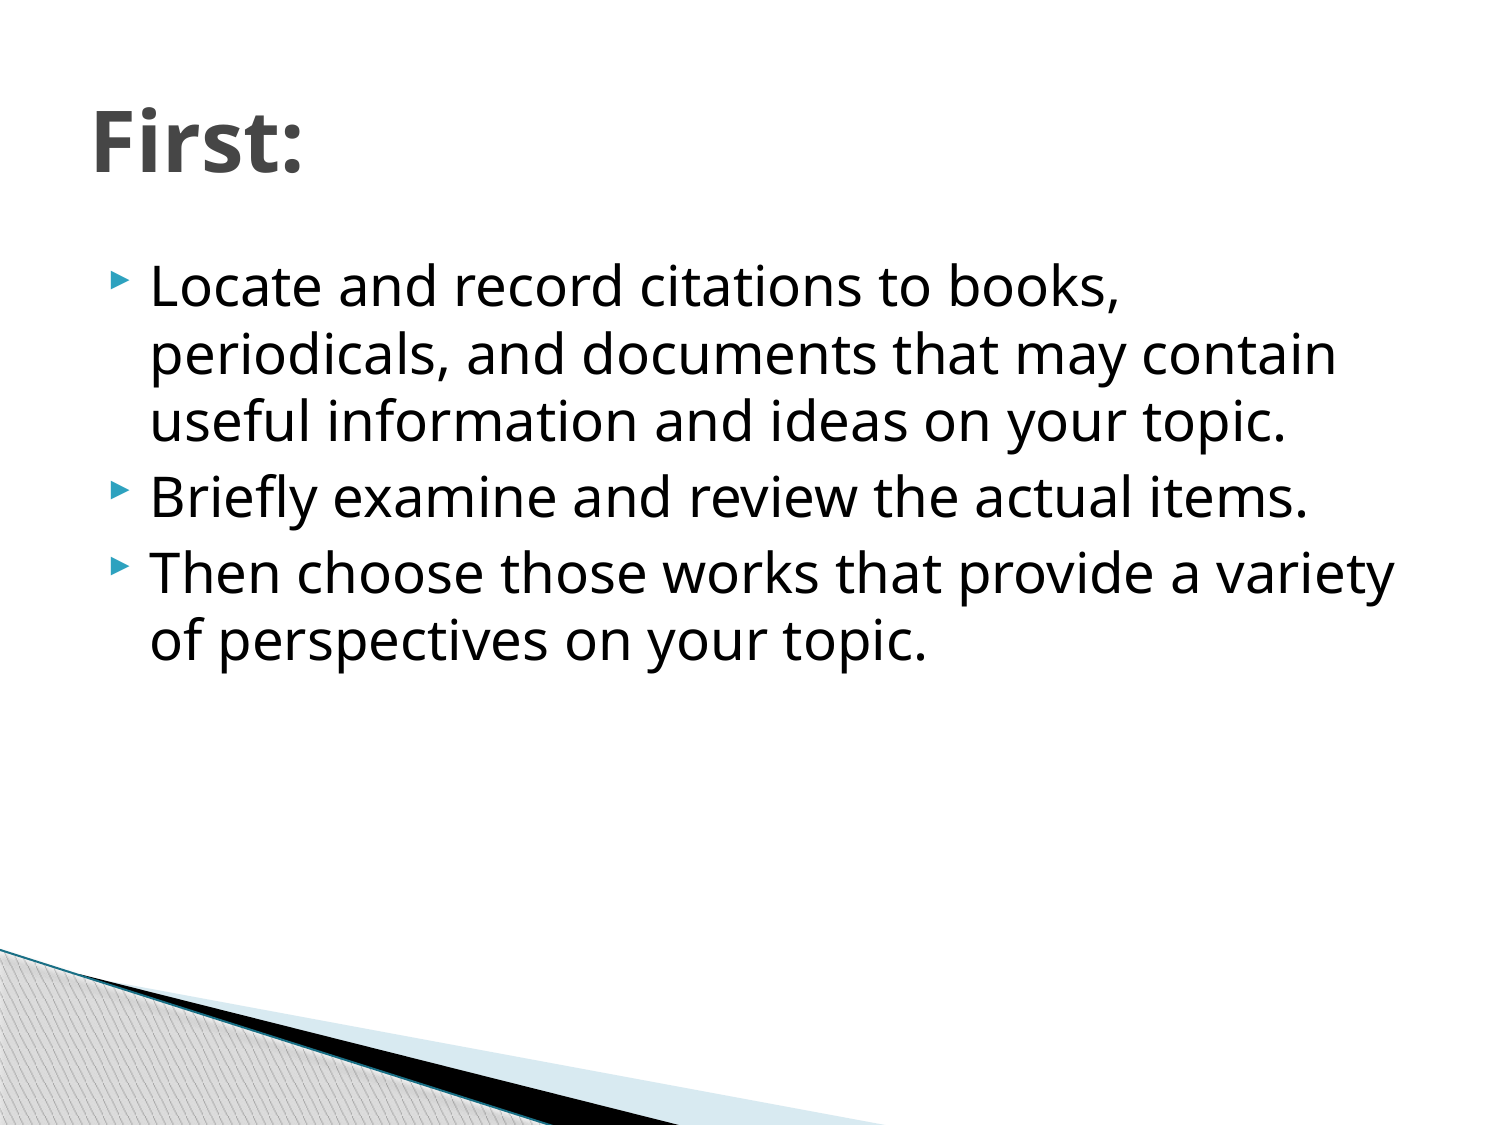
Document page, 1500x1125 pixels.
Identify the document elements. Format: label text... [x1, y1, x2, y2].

title First: [75, 45, 1425, 233]
list Locate and record citations to books, periodicals, and documents that may contain useful information and ideas on your topic. Briefly examine and review the actual items. Then choose those works that provide a variety of perspectives on your topic. [75, 243, 1425, 986]
